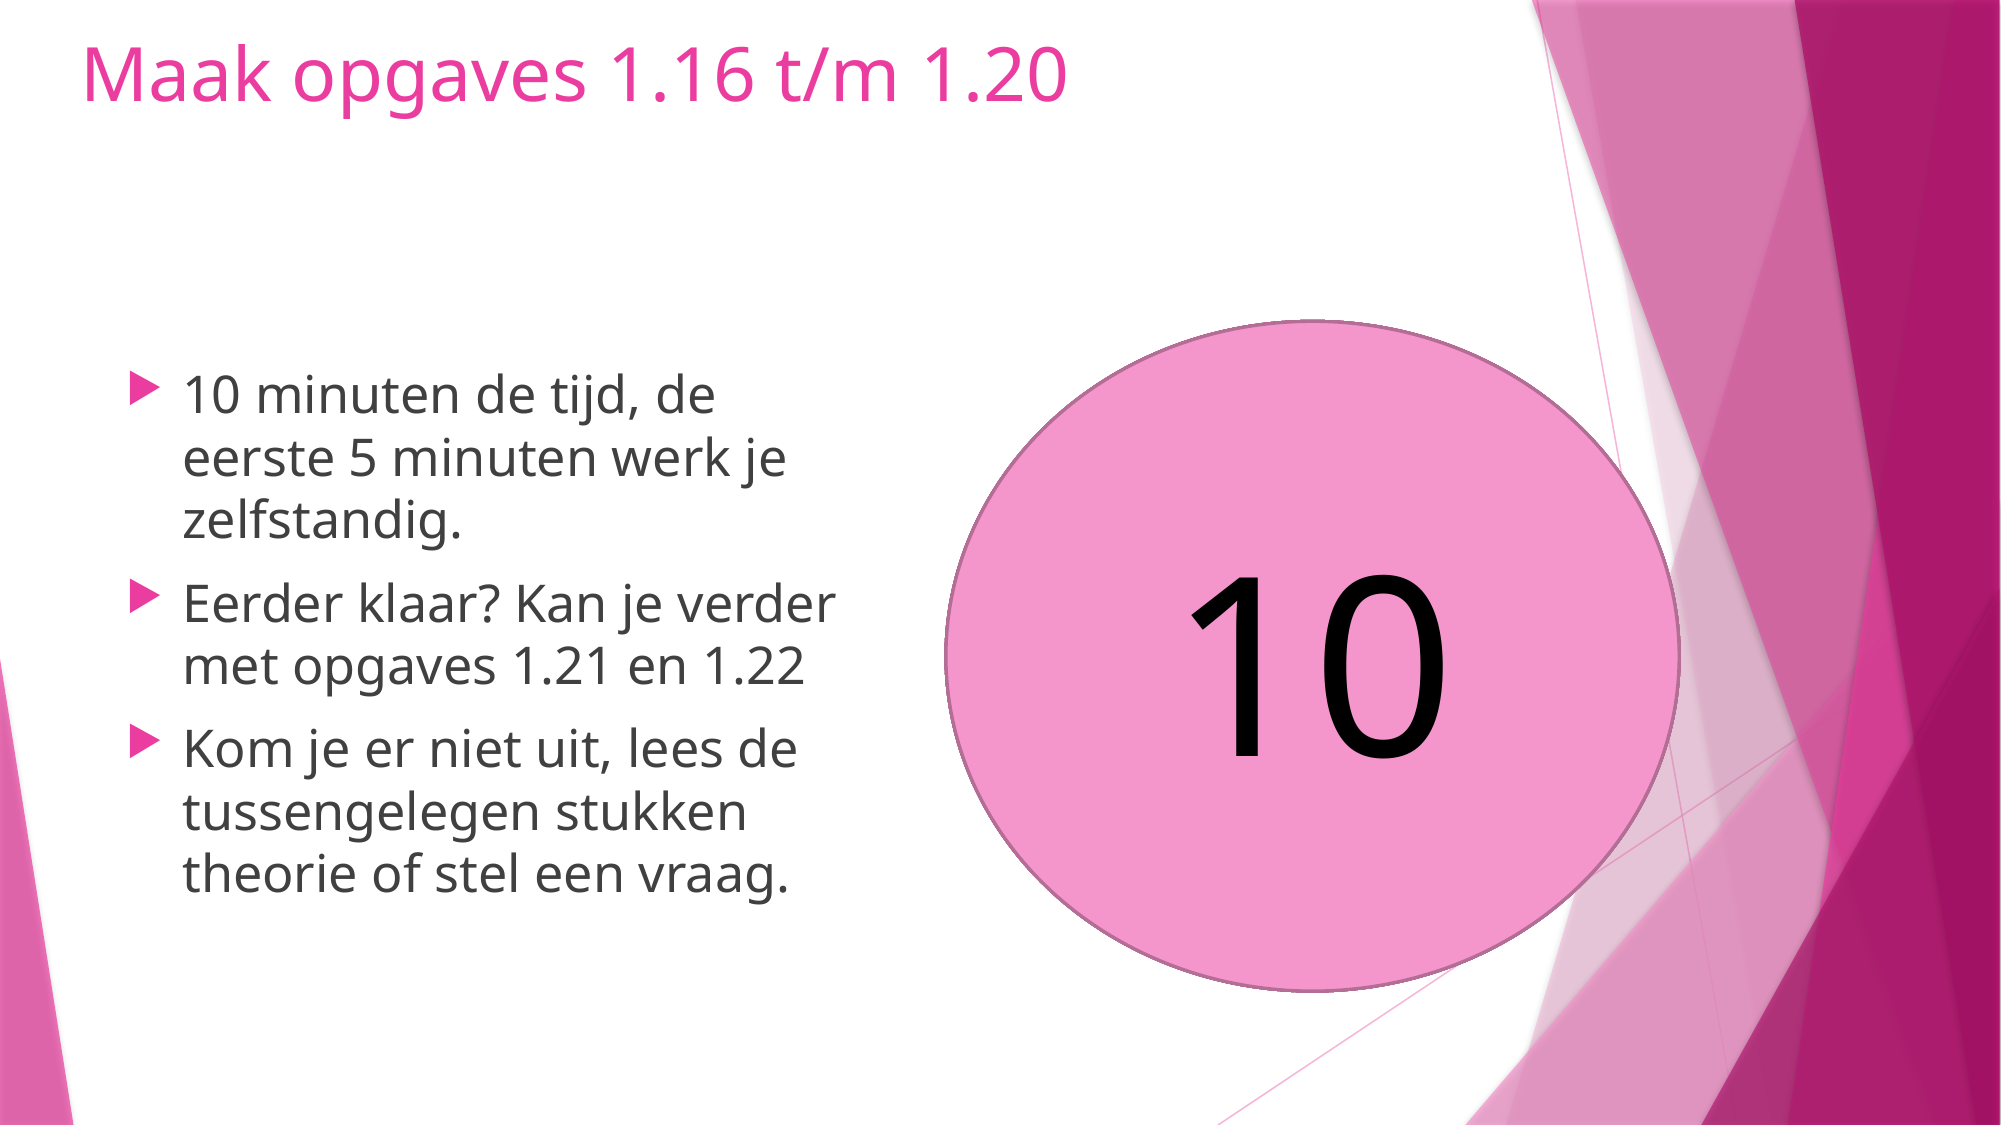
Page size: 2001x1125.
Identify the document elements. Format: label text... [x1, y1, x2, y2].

list 10 minuten de tijd, de eerste 5 minuten werk je zelfstandig. Eerder klaar? Kan je verder met opgaves 1.21 en 1.22 Kom je er niet uit, lees de tussengelegen stukken theorie of stel een vraag. [111, 354, 896, 992]
text_box 10 [944, 319, 1681, 993]
title Maak opgaves 1.16 t/m 1.20 [65, 19, 1476, 236]
